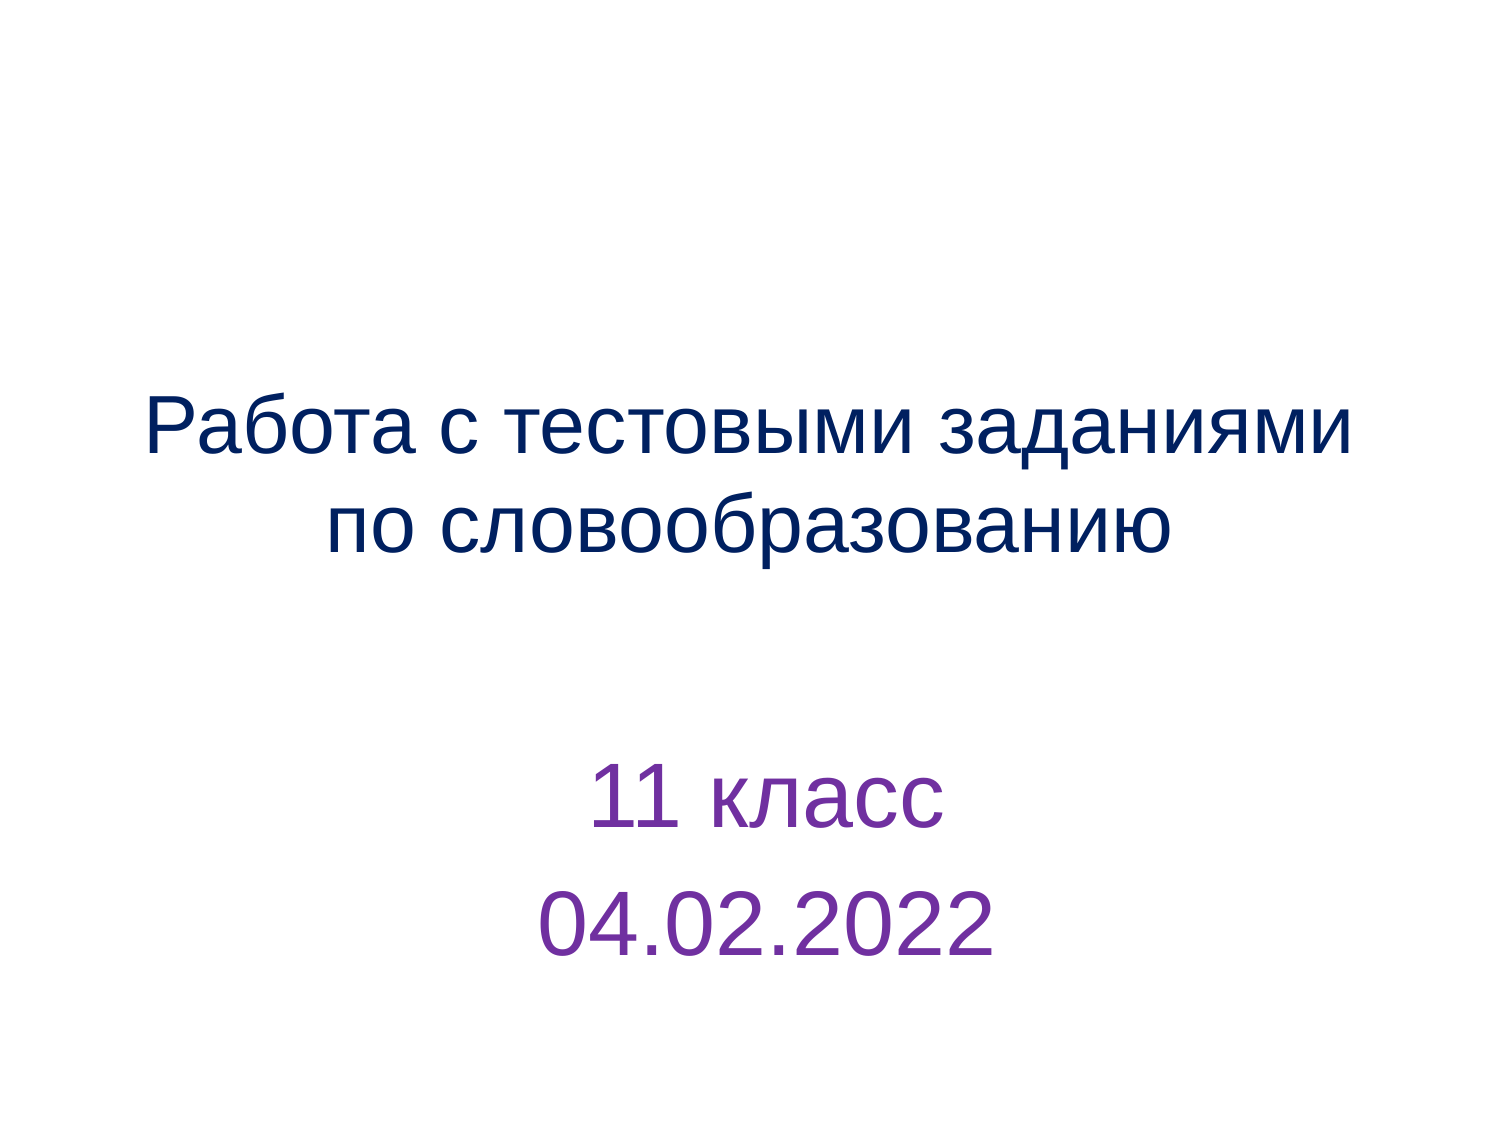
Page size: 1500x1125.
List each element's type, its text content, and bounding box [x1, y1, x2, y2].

subtitle 11 класс 04.02.2022 [242, 727, 1293, 1016]
title Работа с тестовыми заданиями по словообразованию [112, 349, 1388, 591]
